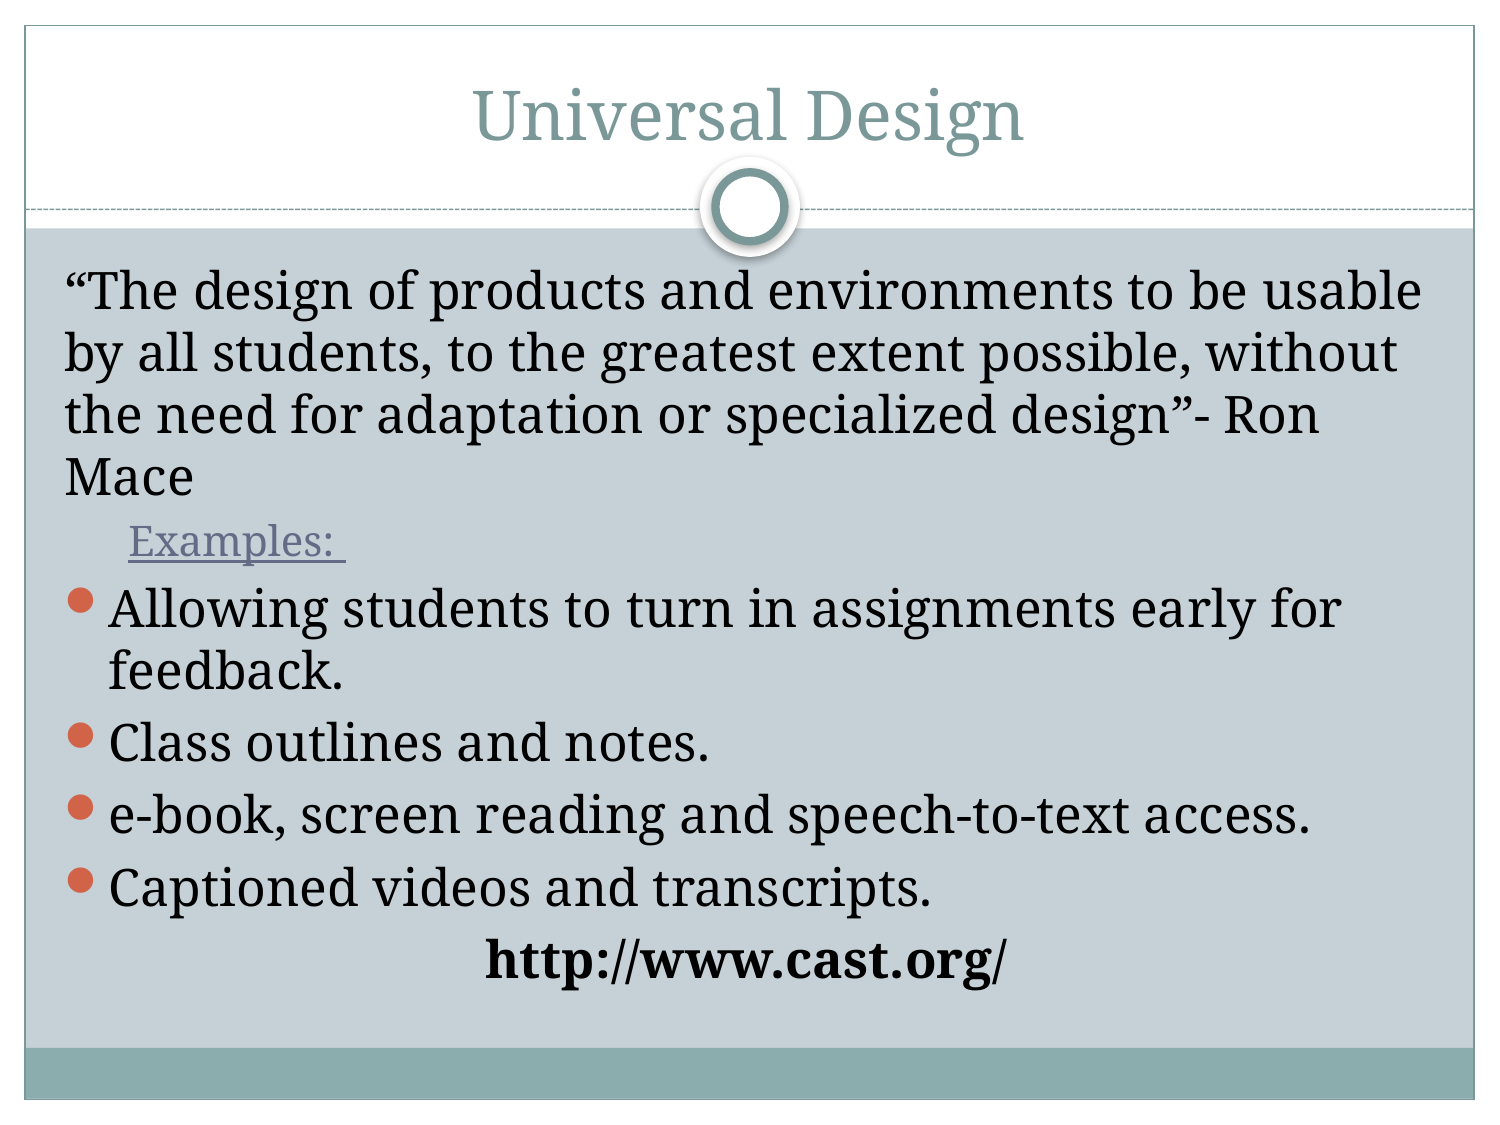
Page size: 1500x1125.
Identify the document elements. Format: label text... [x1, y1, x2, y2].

title Universal Design [49, 37, 1450, 162]
list “The design of products and environments to be usable by all students, to the greatest extent possible, without the need for adaptation or specialized design”- Ron Mace Examples: Allowing students to turn in assignments early for feedback. Class outlines and notes. e-book, screen reading and speech-to-text access. Captioned videos and transcripts. http://www.cast.org/ [49, 250, 1445, 1001]
